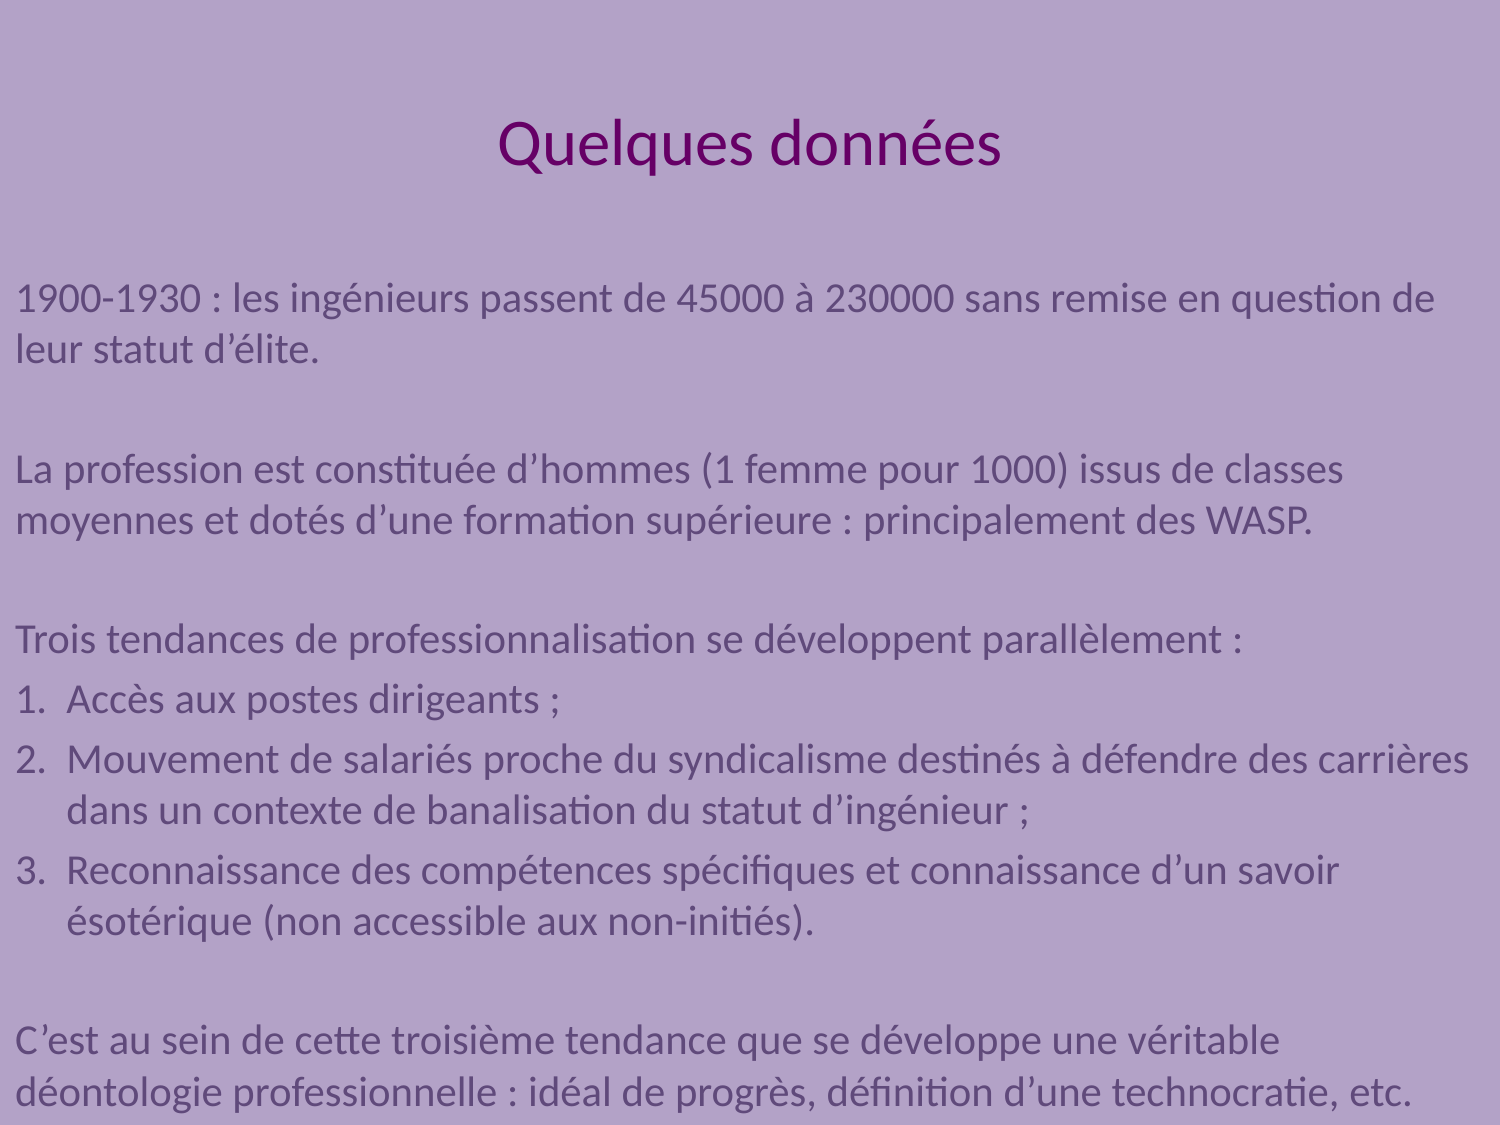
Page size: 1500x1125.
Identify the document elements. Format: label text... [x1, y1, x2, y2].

title Quelques données [75, 45, 1425, 233]
list 1900-1930 : les ingénieurs passent de 45000 à 230000 sans remise en question de leur statut d’élite. La profession est constituée d’hommes (1 femme pour 1000) issus de classes moyennes et dotés d’une formation supérieure : principalement des WASP. Trois tendances de professionnalisation se développent parallèlement : Accès aux postes dirigeants ; Mouvement de salariés proche du syndicalisme destinés à défendre des carrières dans un contexte de banalisation du statut d’ingénieur ; Reconnaissance des compétences spécifiques et connaissance d’un savoir ésotérique (non accessible aux non-initiés). C’est au sein de cette troisième tendance que se développe une véritable déontologie professionnelle : idéal de progrès, définition d’une technocratie, etc. [0, 262, 1500, 1125]
